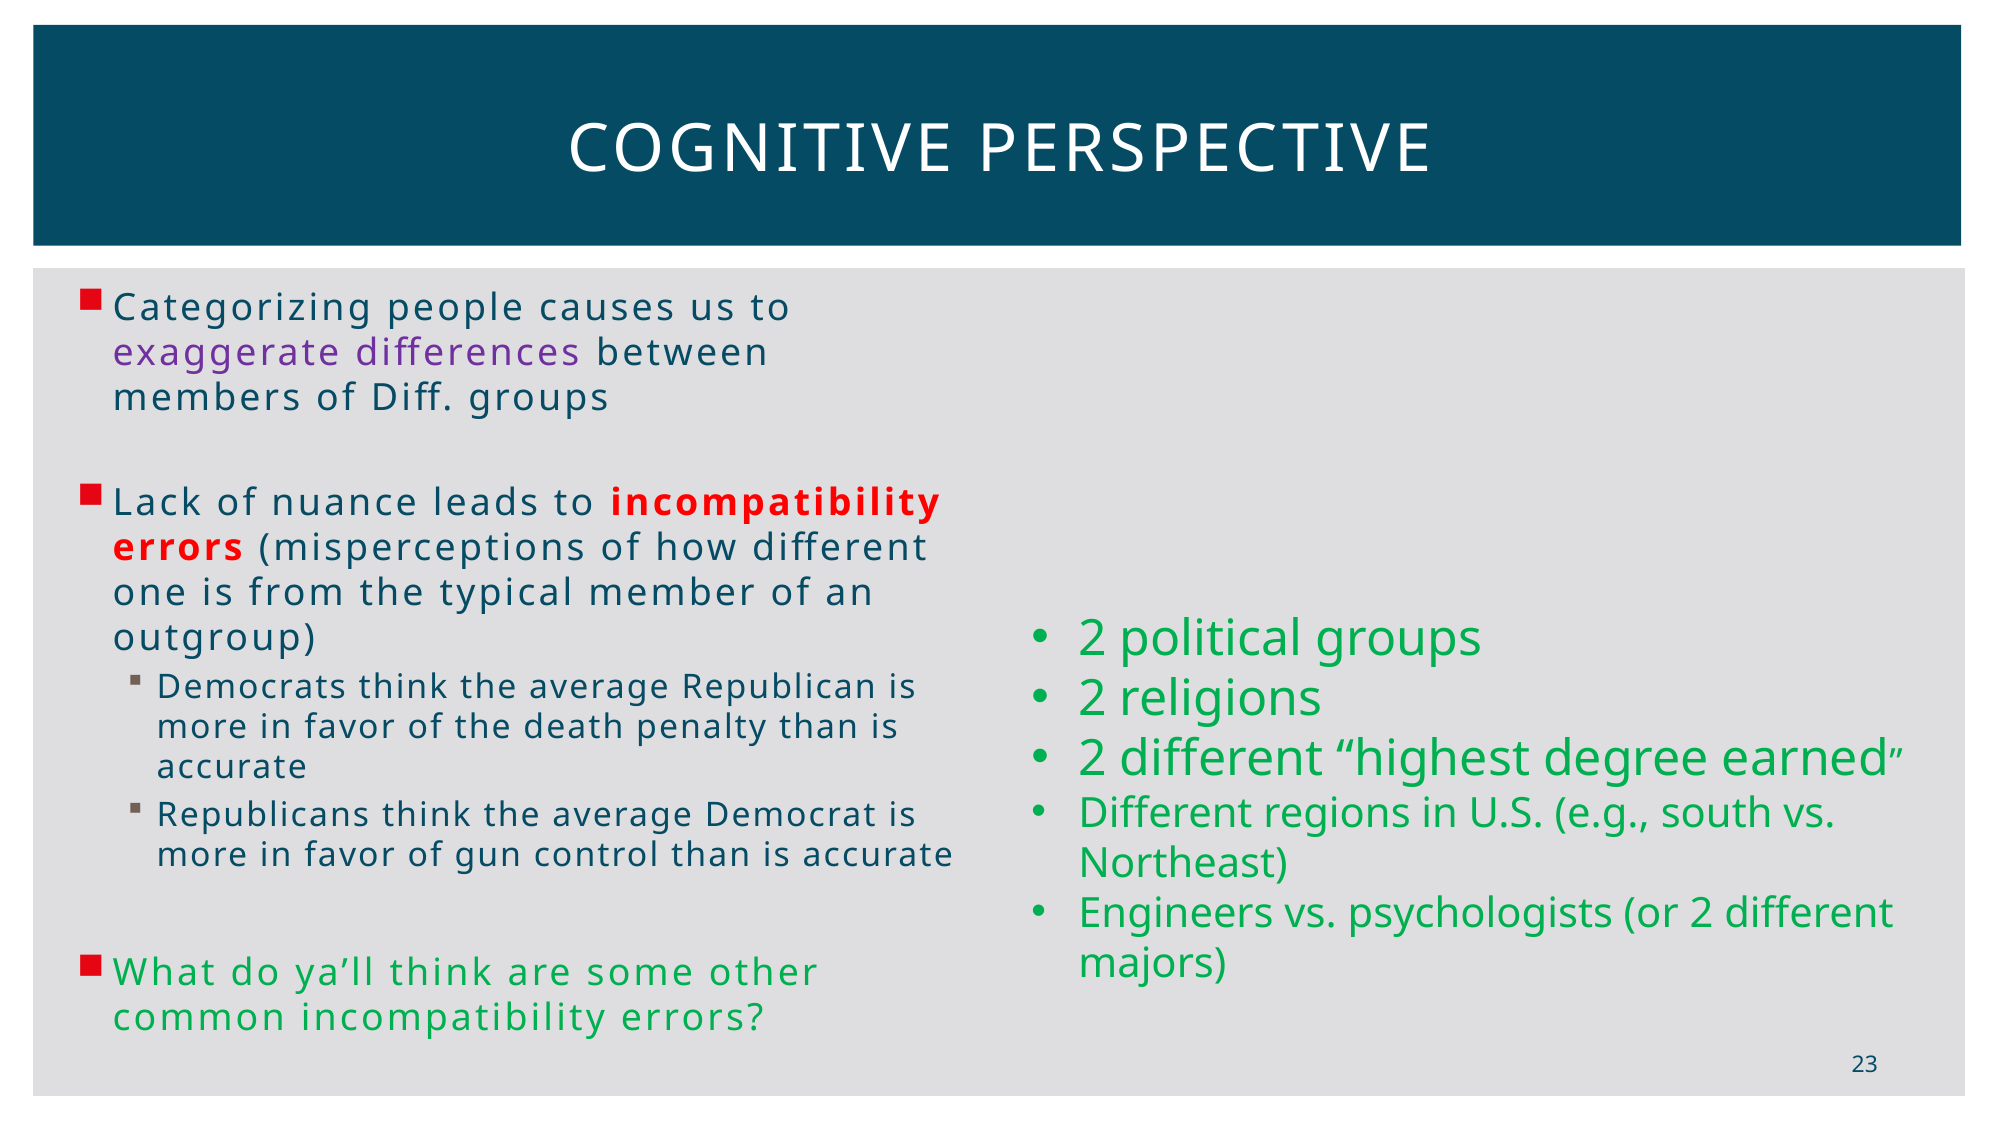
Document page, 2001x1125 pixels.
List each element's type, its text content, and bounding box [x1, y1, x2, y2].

list Categorizing people causes us to exaggerate differences between members of Diff. groups Lack of nuance leads to incompatibility errors (misperceptions of how different one is from the typical member of an outgroup) Democrats think the average Republican is more in favor of the death penalty than is accurate Republicans think the average Democrat is more in favor of gun control than is accurate What do ya’ll think are some other common incompatibility errors? [54, 226, 971, 1047]
text_box 2 political groups 2 religions 2 different “highest degree earned” Different regions in U.S. (e.g., south vs. Northeast) Engineers vs. psychologists (or 2 different majors) [1016, 598, 1971, 1038]
slide_number 23 [1800, 1041, 1930, 1089]
title Cognitive perspective [83, 58, 1917, 232]
